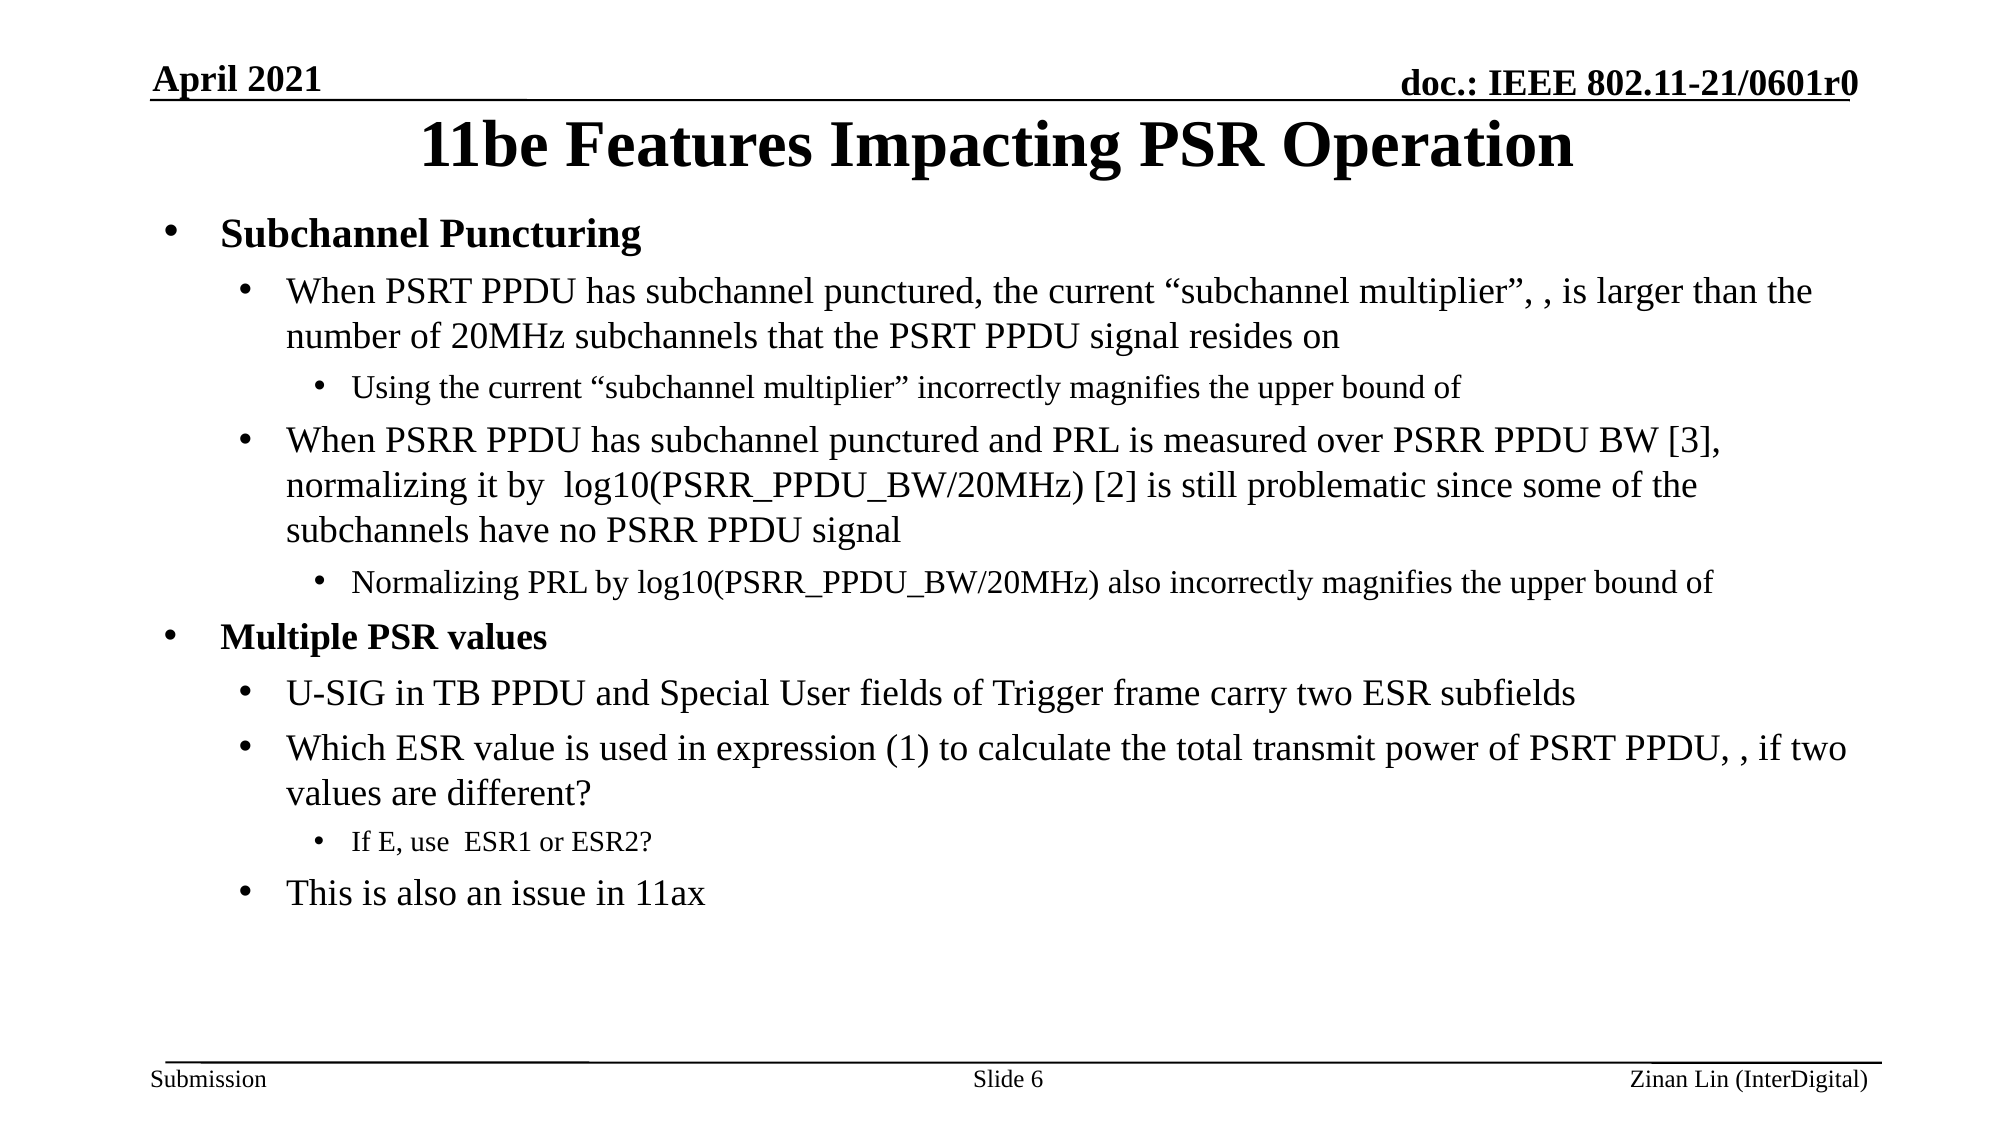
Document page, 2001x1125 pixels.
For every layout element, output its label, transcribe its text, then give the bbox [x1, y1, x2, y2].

footer Zinan Lin (InterDigital) [1171, 1061, 1869, 1093]
title 11be Features Impacting PSR Operation [147, 81, 1848, 199]
slide_number Slide 6 [950, 1061, 1067, 1123]
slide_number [152, 54, 563, 100]
